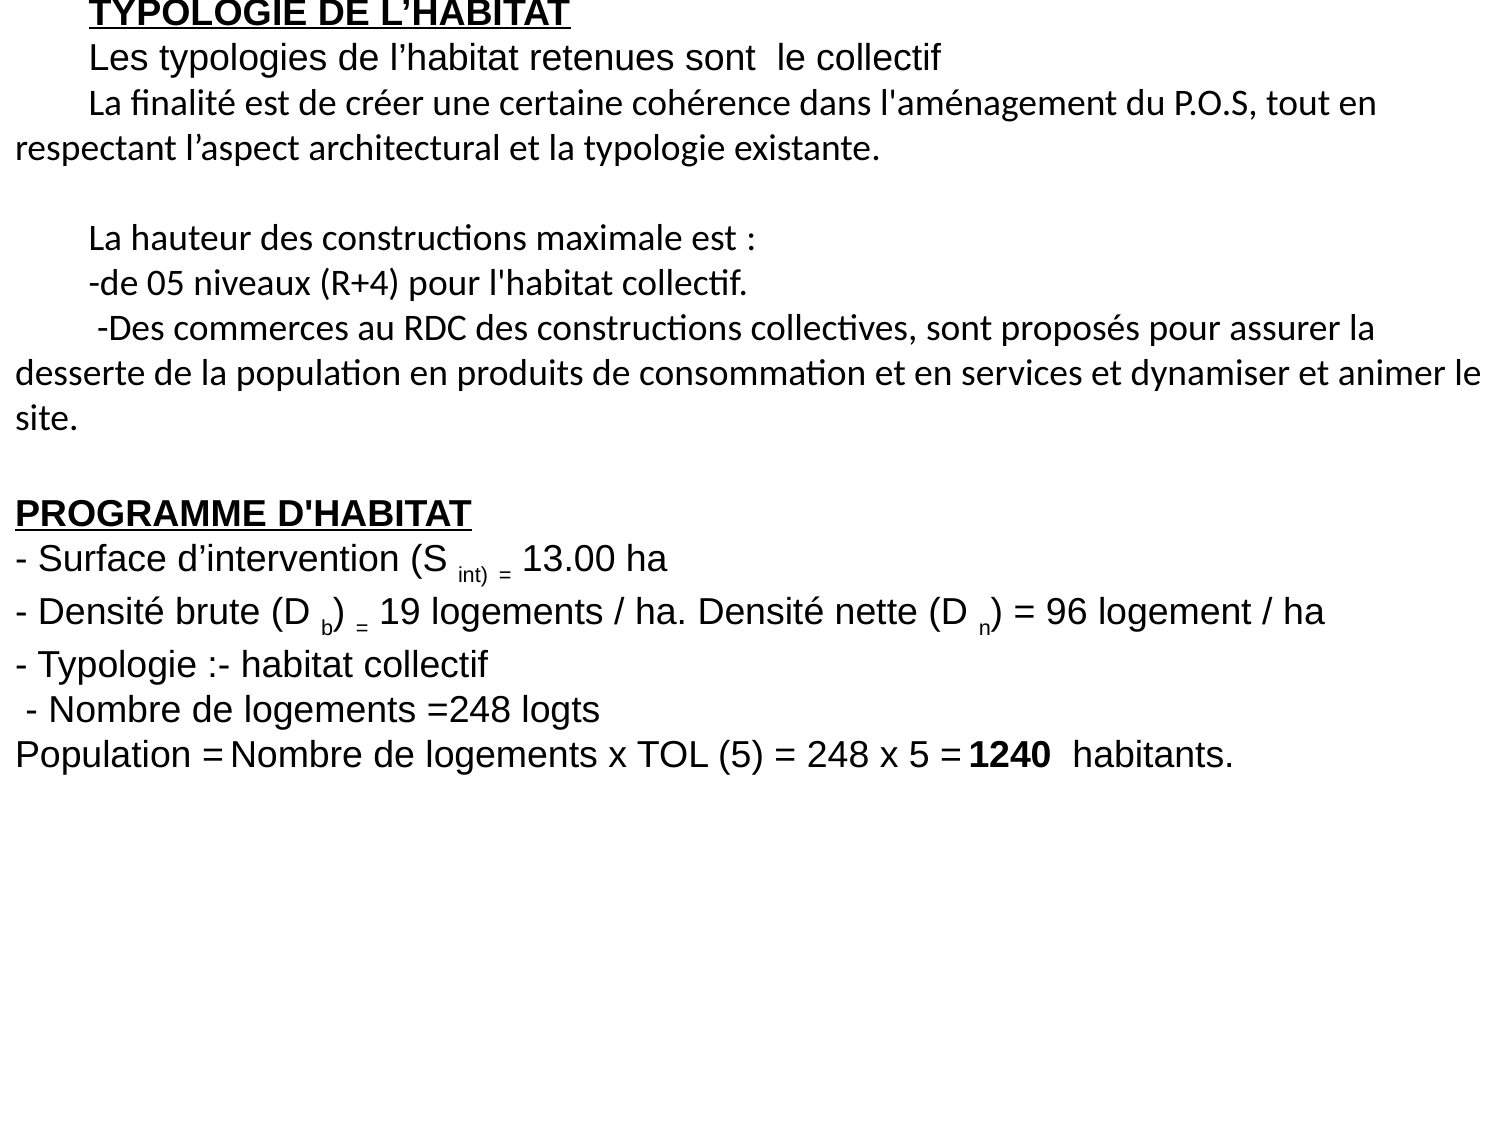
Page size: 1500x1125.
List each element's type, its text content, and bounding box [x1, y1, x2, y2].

text_box PROGRAMME D'HABITAT - Surface d’intervention (S int) = 13.00 ha - Densité brute (D b) = 19 logements / ha. Densité nette (D n) = 96 logement / ha - Typologie :- habitat collectif - Nombre de logements =248 logts Population = Nombre de logements x TOL (5) = 248 x 5 = 1240 habitants. [0, 481, 1500, 791]
text_box TYPOLOGIE DE L’HABITAT Les typologies de l’habitat retenues sont le collectif La finalité est de créer une certaine cohérence dans l'aménagement du P.O.S, tout en respectant l’aspect architectural et la typologie existante. La hauteur des constructions maximale est : -de 05 niveaux (R+4) pour l'habitat collectif. -Des commerces au RDC des constructions collectives, sont proposés pour assurer la desserte de la population en produits de consommation et en services et dynamiser et animer le site. [0, 0, 1500, 481]
